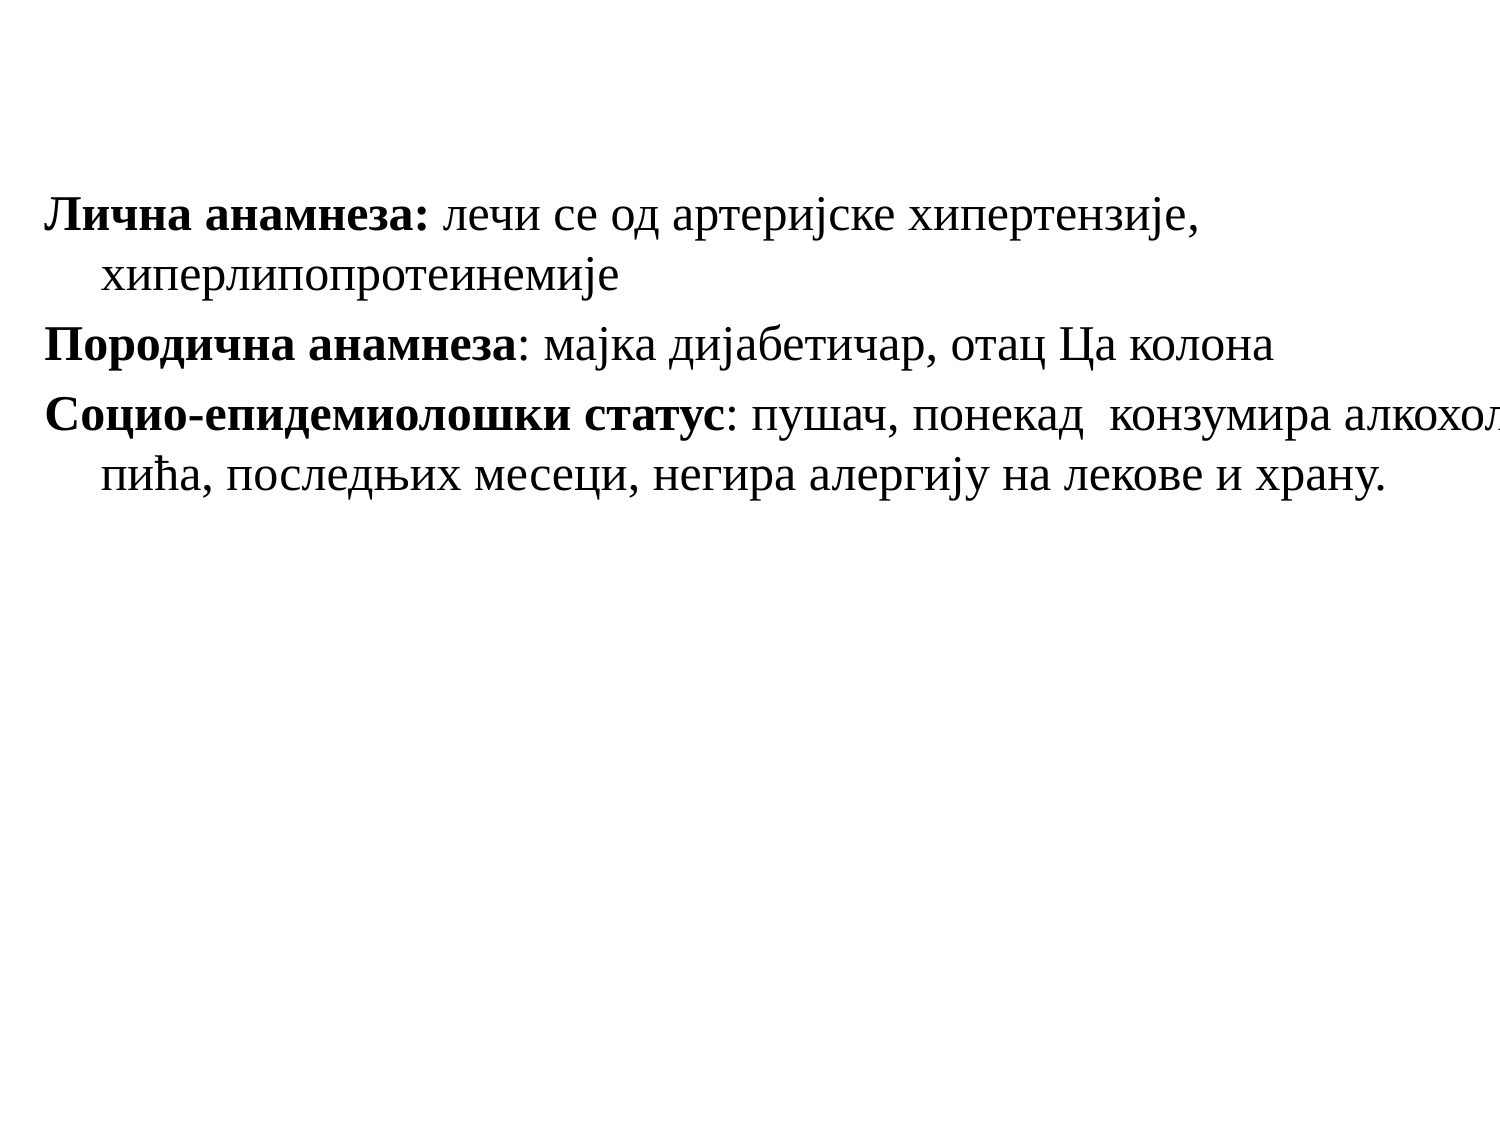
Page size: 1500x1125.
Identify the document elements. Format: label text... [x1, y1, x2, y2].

list Лична анамнеза: лечи се од артеријске хипертензије, хиперлипопротеинемије Породична анамнеза: мајка дијабетичар, отац Ца колона Социо-епидемиолошки статус: пушач, понекад конзумира алкохолна пића, последњих месеци, негира алергију на лекове и храну. [29, 172, 1500, 1083]
